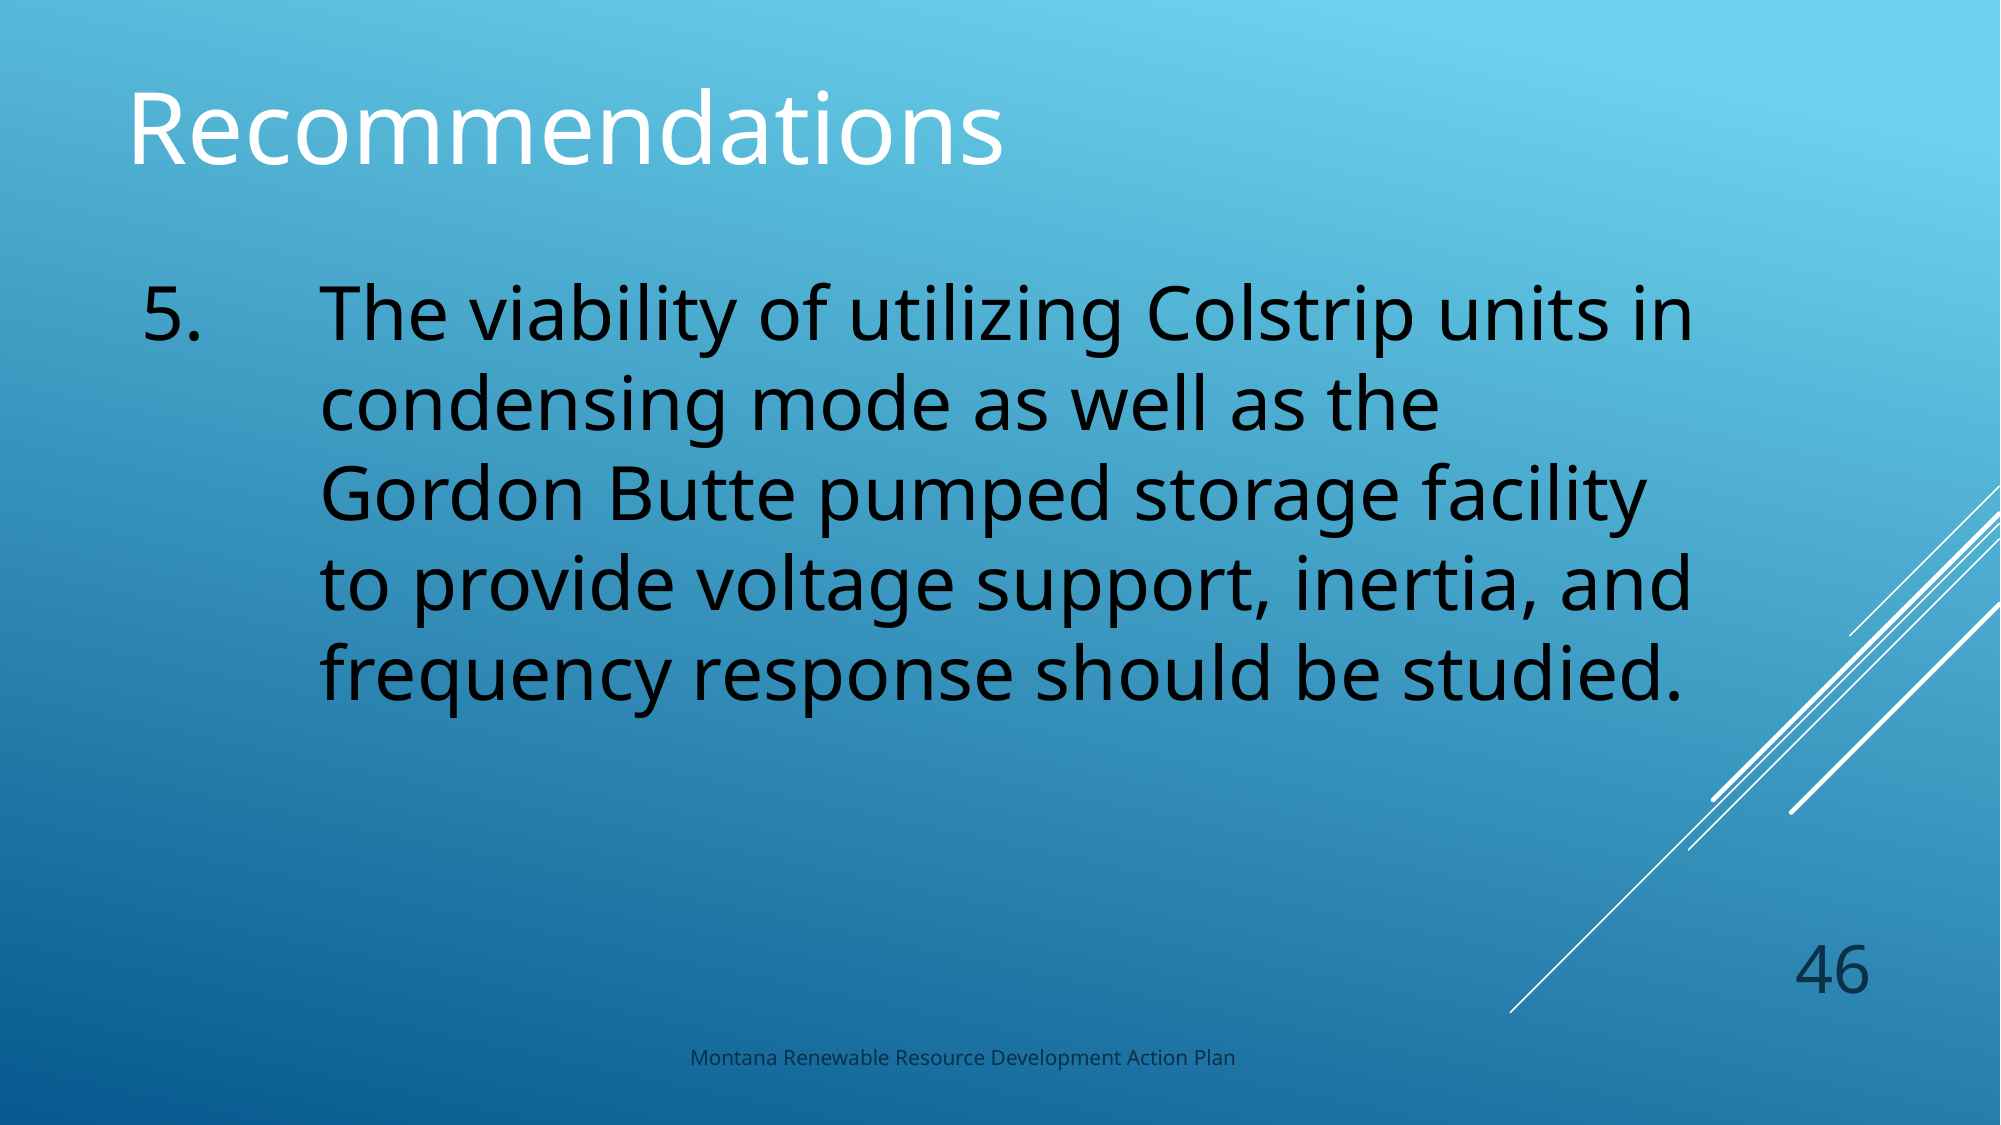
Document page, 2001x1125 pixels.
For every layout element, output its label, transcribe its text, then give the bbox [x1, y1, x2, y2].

slide_number 46 [1700, 915, 1888, 1025]
text_box The viability of utilizing Colstrip units in condensing mode as well as the Gordon Butte pumped storage facility to provide voltage support, inertia, and frequency response should be studied. [126, 258, 1744, 828]
footer Montana Renewable Resource Development Action Plan [675, 1037, 1425, 1098]
text_box Recommendations [110, 56, 1874, 192]
